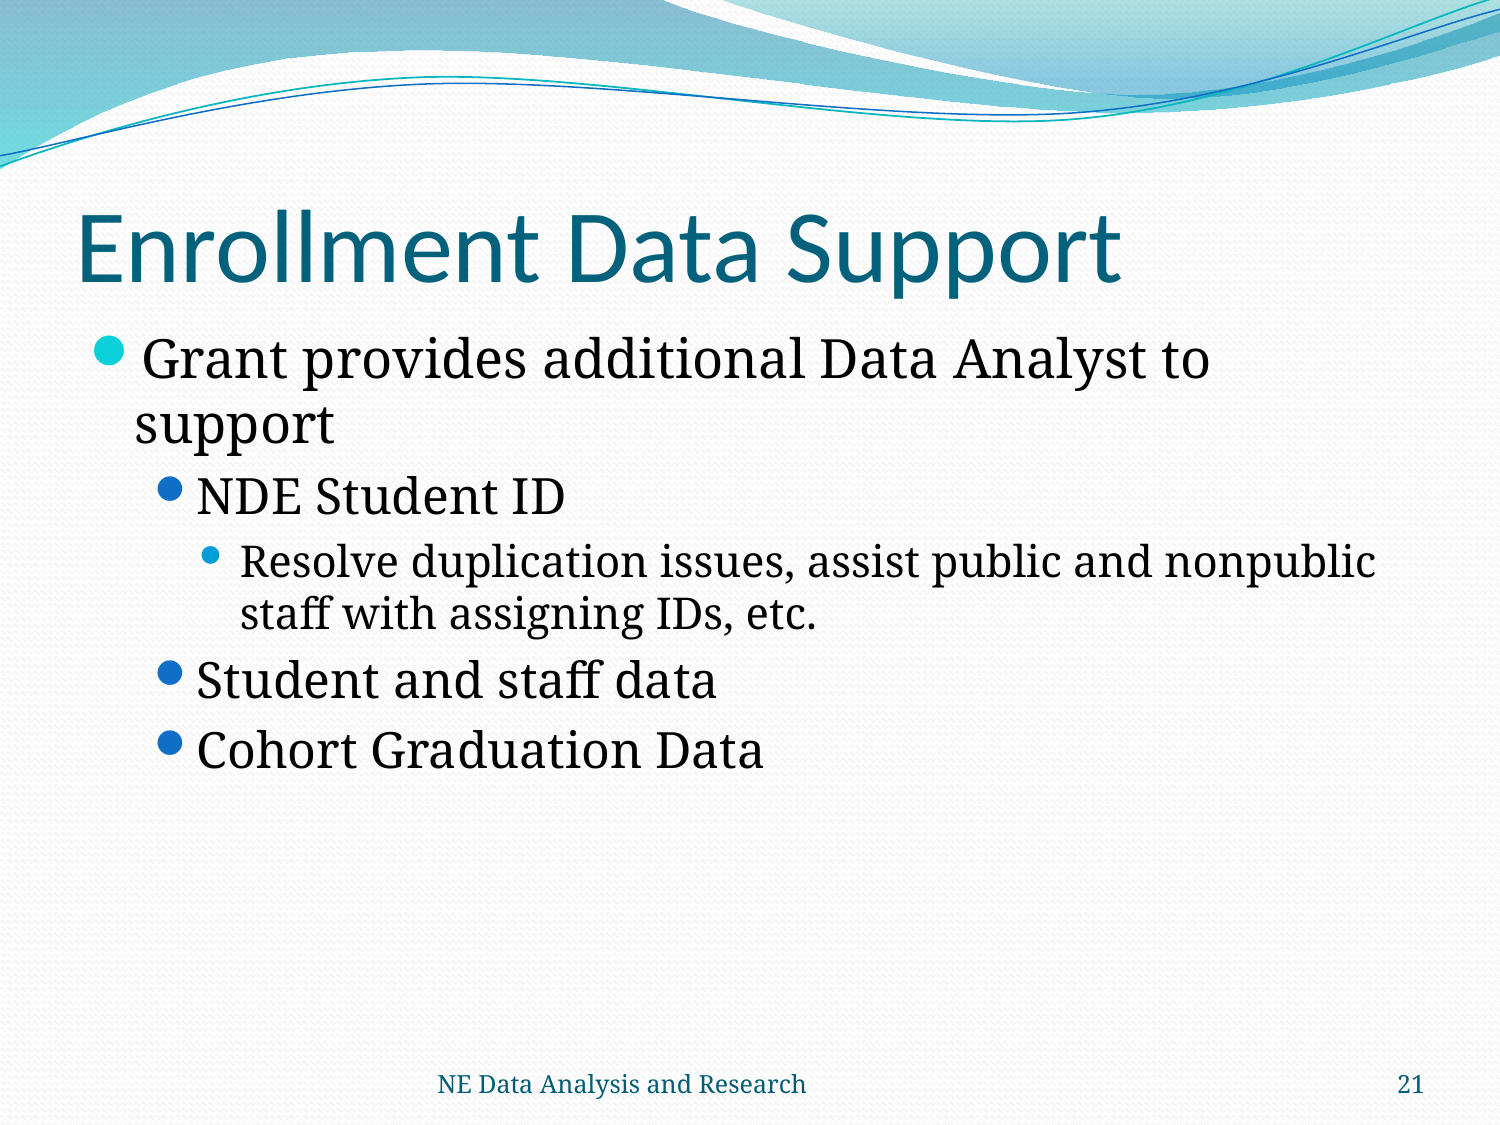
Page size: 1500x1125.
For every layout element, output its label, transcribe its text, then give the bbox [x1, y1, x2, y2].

footer NE Data Analysis and Research [437, 1042, 988, 1103]
slide_number 21 [1299, 1042, 1425, 1103]
title Enrollment Data Support [75, 115, 1425, 303]
list Grant provides additional Data Analyst to support NDE Student ID Resolve duplication issues, assist public and nonpublic staff with assigning IDs, etc. Student and staff data Cohort Graduation Data [75, 317, 1425, 1038]
